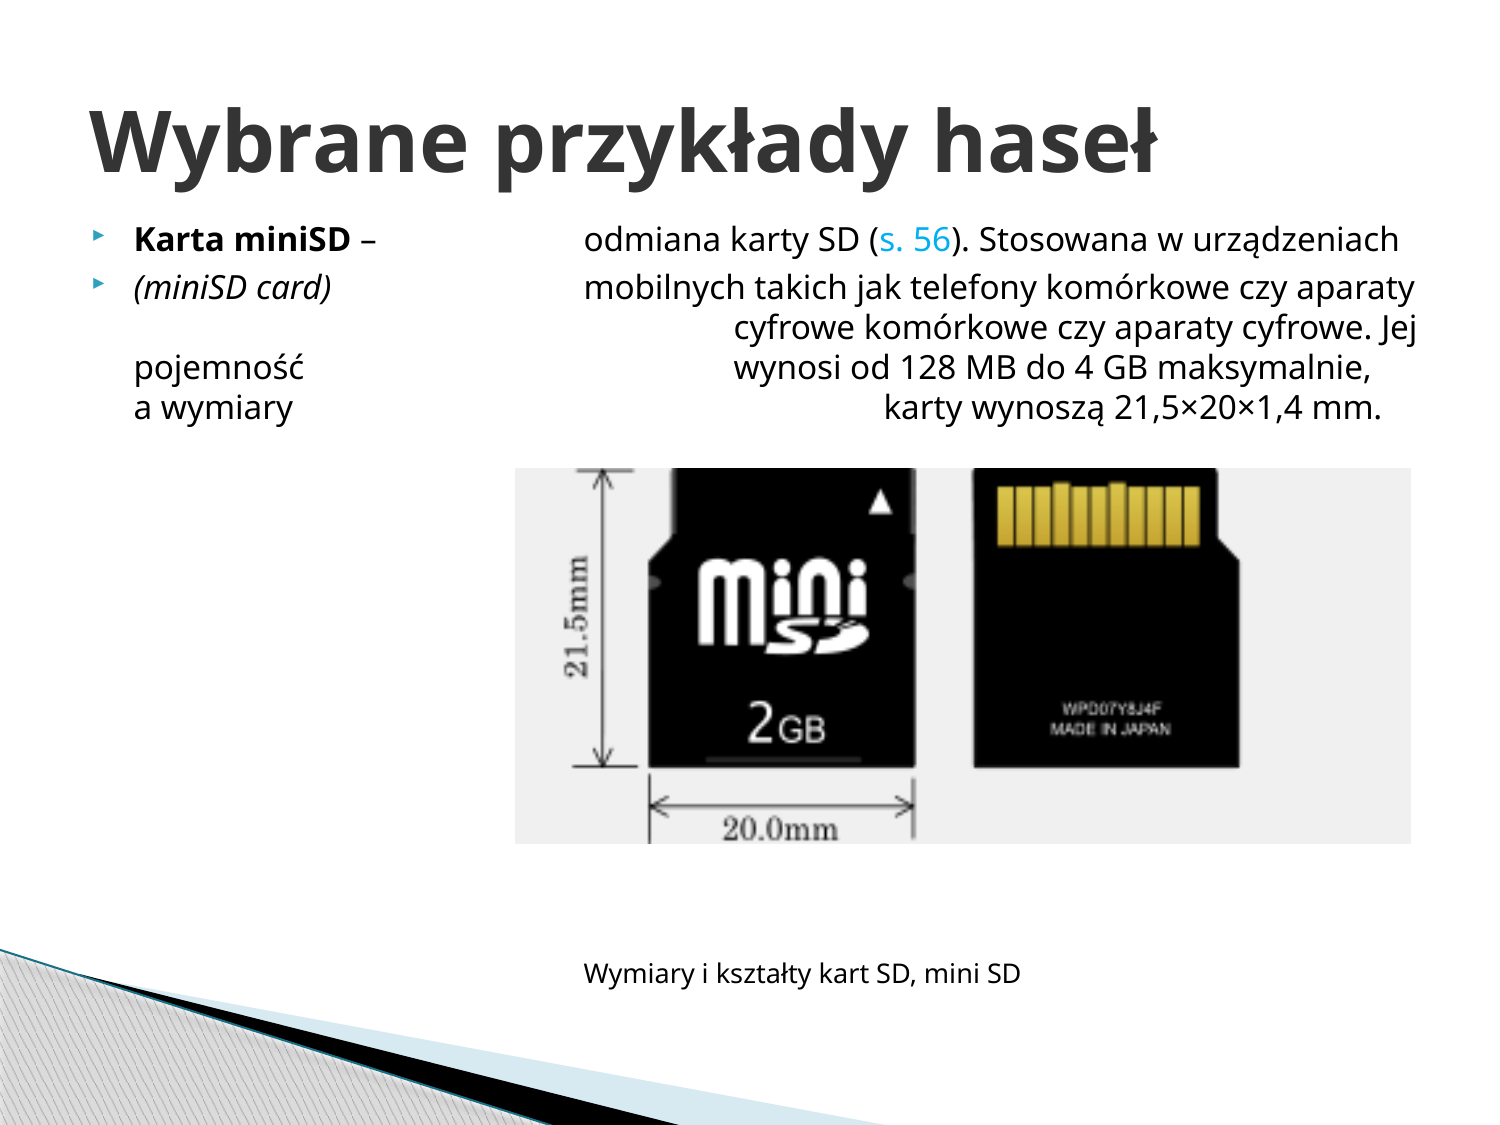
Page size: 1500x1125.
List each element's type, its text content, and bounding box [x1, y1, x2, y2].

list Karta miniSD – odmiana karty SD (s. 56). Stosowana w urządzeniach (miniSD card) mobilnych takich jak telefony komórkowe czy aparaty cyfrowe komórkowe czy aparaty cyfrowe. Jej pojemność wynosi od 128 MB do 4 GB maksymalnie, a wymiary karty wynoszą 21,5×20×1,4 mm. Wymiary i kształty kart SD, mini SD [58, 210, 1454, 1044]
title Wybrane przykłady haseł [75, 45, 1425, 233]
picture [515, 468, 1411, 844]
